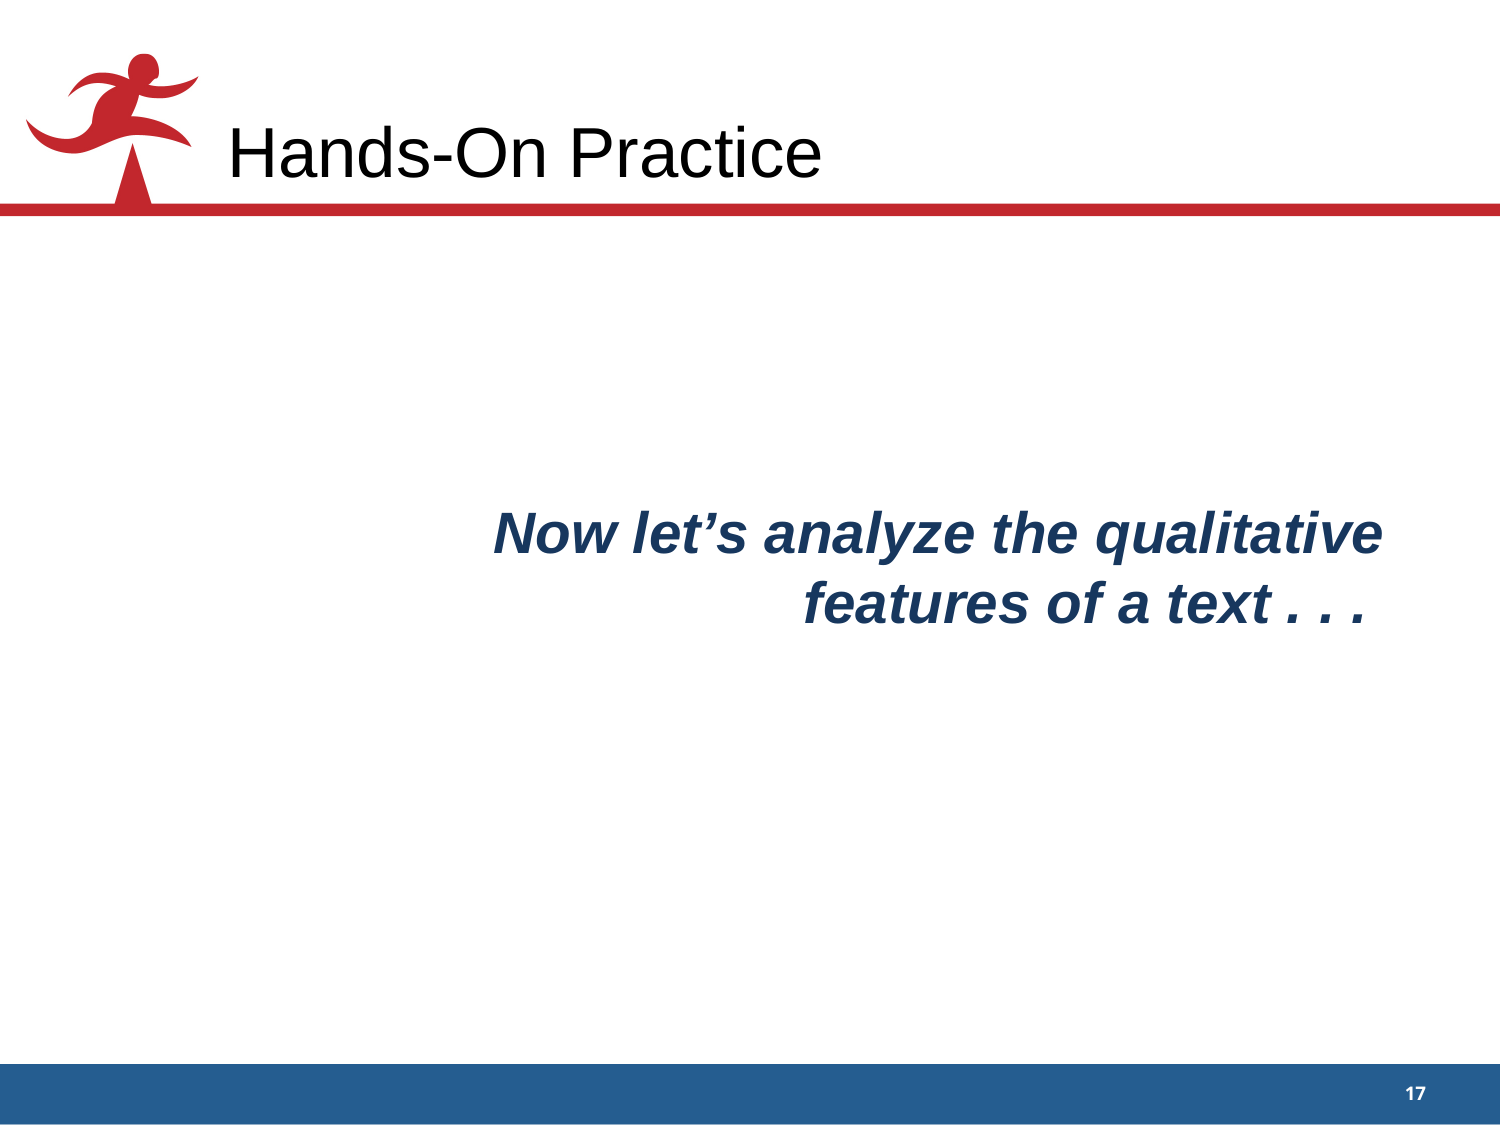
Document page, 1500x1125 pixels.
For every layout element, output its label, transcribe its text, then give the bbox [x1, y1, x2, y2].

title Hands-On Practice [212, 50, 1375, 200]
picture [0, 0, 1500, 1125]
list Now let’s analyze the qualitative features of a text . . . [99, 299, 1400, 949]
